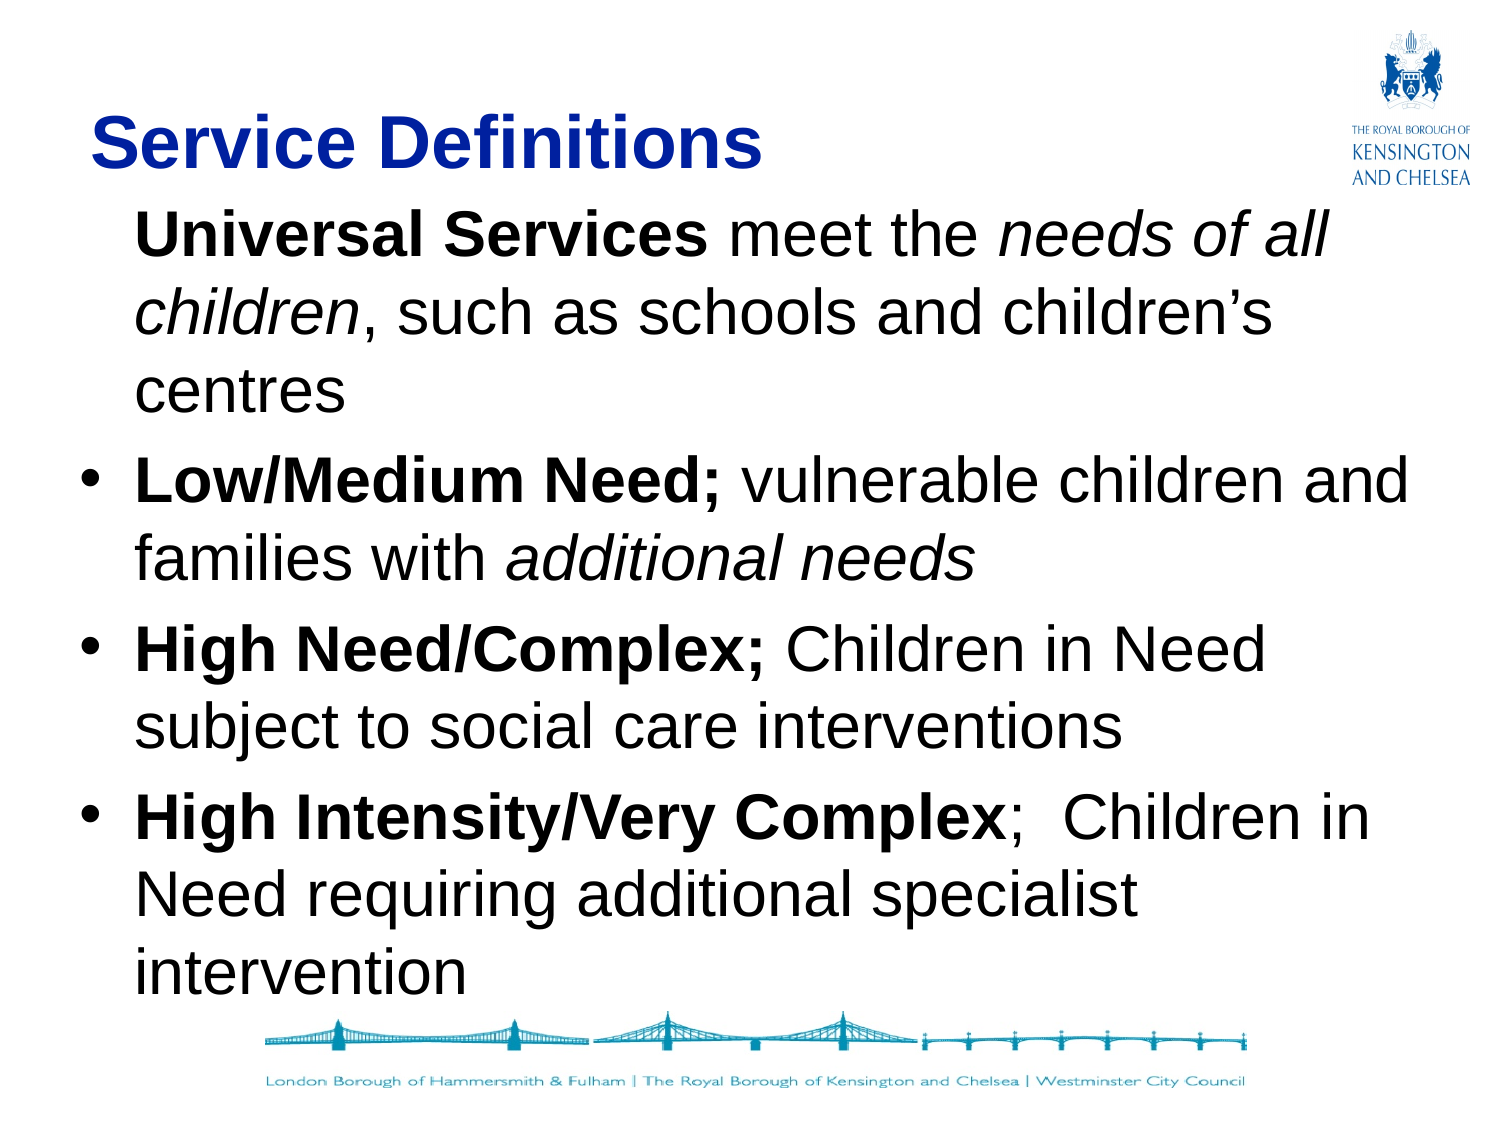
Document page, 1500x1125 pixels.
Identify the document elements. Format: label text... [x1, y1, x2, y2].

picture [265, 1011, 1247, 1089]
list Universal Services meet the needs of all children, such as schools and children’s centres Low/Medium Need; vulnerable children and families with additional needs High Need/Complex; Children in Need subject to social care interventions High Intensity/Very Complex; Children in Need requiring additional specialist intervention [64, 184, 1437, 1016]
picture [1352, 30, 1470, 185]
title Service Definitions [75, 45, 1347, 184]
